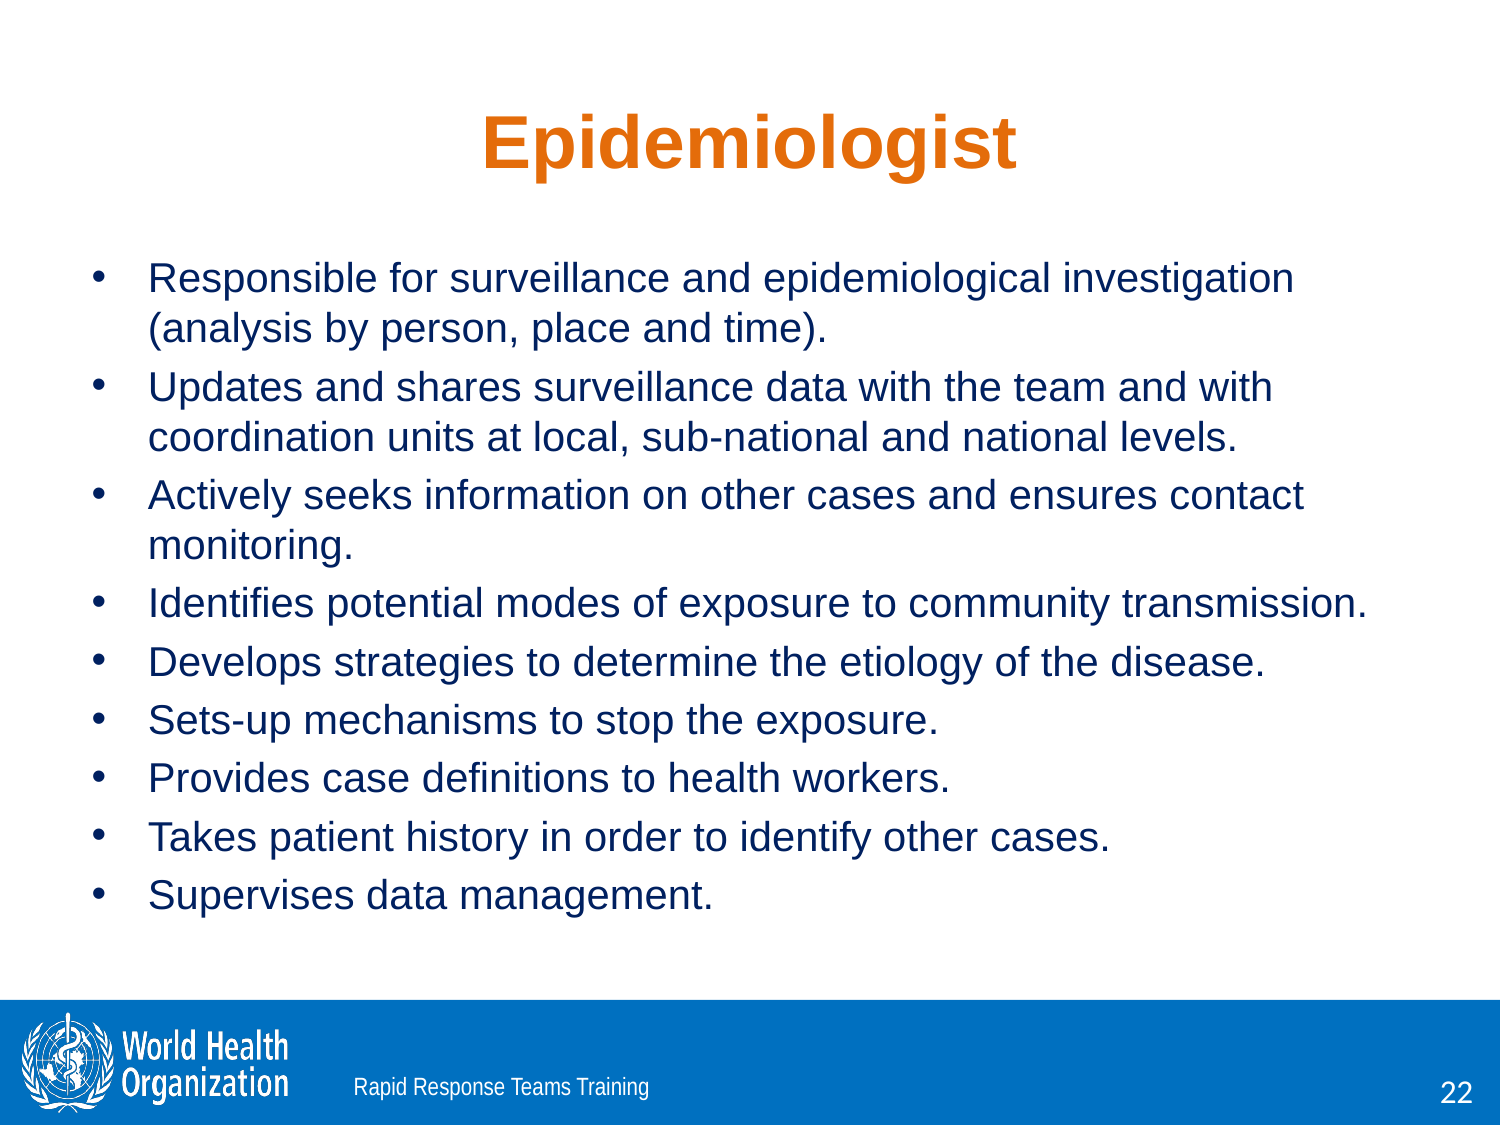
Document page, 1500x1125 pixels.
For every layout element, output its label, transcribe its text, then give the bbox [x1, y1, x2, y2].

list Responsible for surveillance and epidemiological investigation (analysis by person, place and time). Updates and shares surveillance data with the team and with coordination units at local, sub-national and national levels. Actively seeks information on other cases and ensures contact monitoring. Identifies potential modes of exposure to community transmission. Develops strategies to determine the etiology of the disease. Sets-up mechanisms to stop the exposure. Provides case definitions to health workers. Takes patient history in order to identify other cases. Supervises data management. [76, 243, 1412, 1024]
picture [21, 1012, 288, 1113]
title Epidemiologist [75, 45, 1425, 233]
